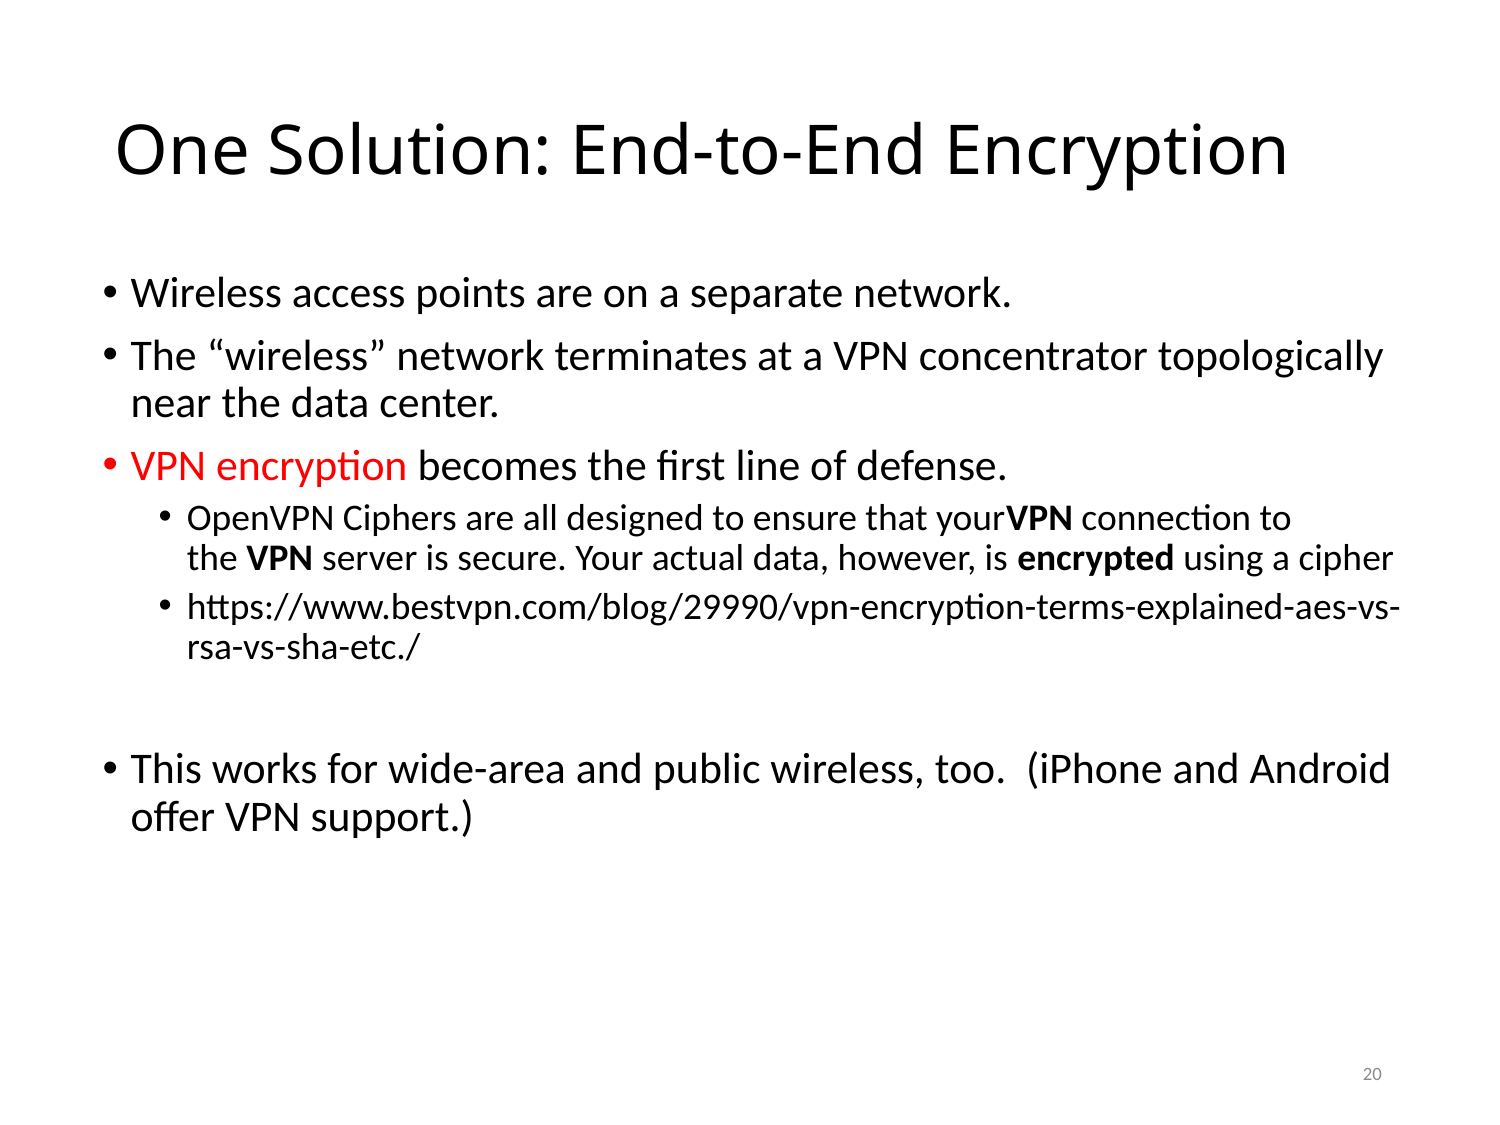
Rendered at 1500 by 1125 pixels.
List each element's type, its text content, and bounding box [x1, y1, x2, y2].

slide_number 20 [1059, 1042, 1397, 1103]
list Wireless access points are on a separate network. The “wireless” network terminates at a VPN concentrator topologically near the data center. VPN encryption becomes the first line of defense. OpenVPN Ciphers are all designed to ensure that yourVPN connection to the VPN server is secure. Your actual data, however, is encrypted using a cipher https://www.bestvpn.com/blog/29990/vpn-encryption-terms-explained-aes-vs-rsa-vs-sha-etc./ This works for wide-area and public wireless, too. (iPhone and Android offer VPN support.) [87, 262, 1438, 1058]
title One Solution: End-to-End Encryption [99, 99, 1413, 206]
